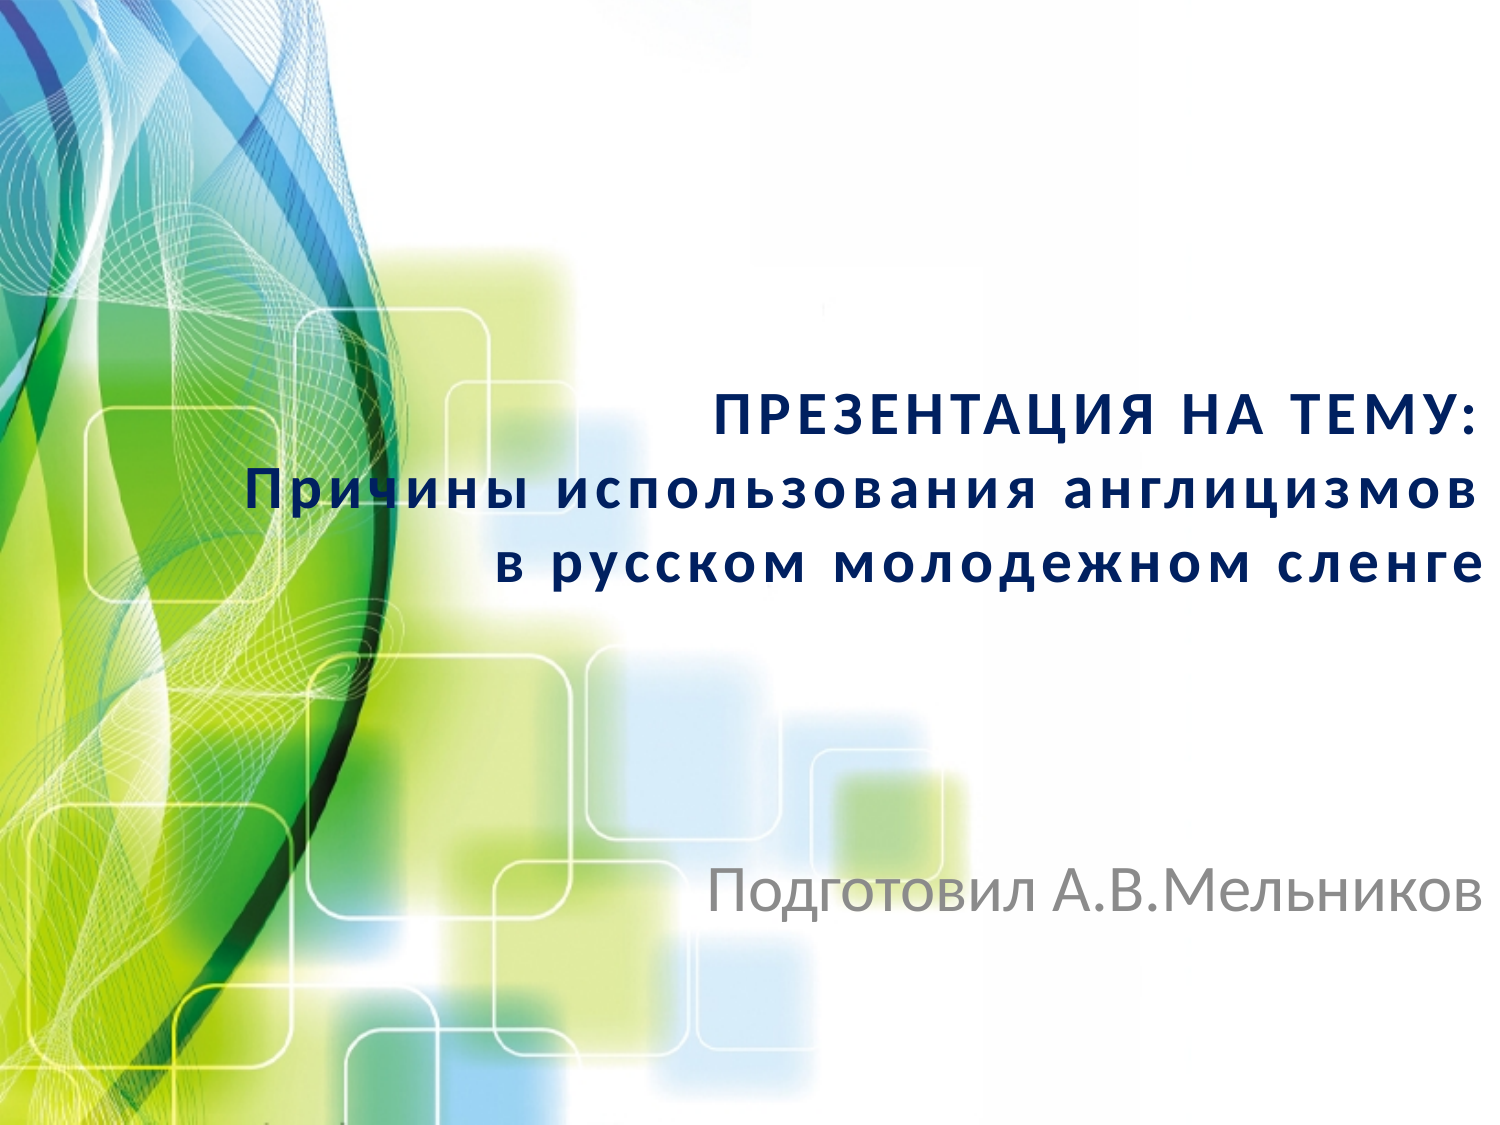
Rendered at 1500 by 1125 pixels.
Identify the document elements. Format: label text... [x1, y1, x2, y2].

title ПРЕЗЕНТАЦИЯ НА ТЕМУ: Причины использования англицизмов в русском молодежном сленге [225, 363, 1500, 605]
picture [0, 0, 1500, 1125]
subtitle Подготовил А.В.Мельников [450, 837, 1500, 1125]
